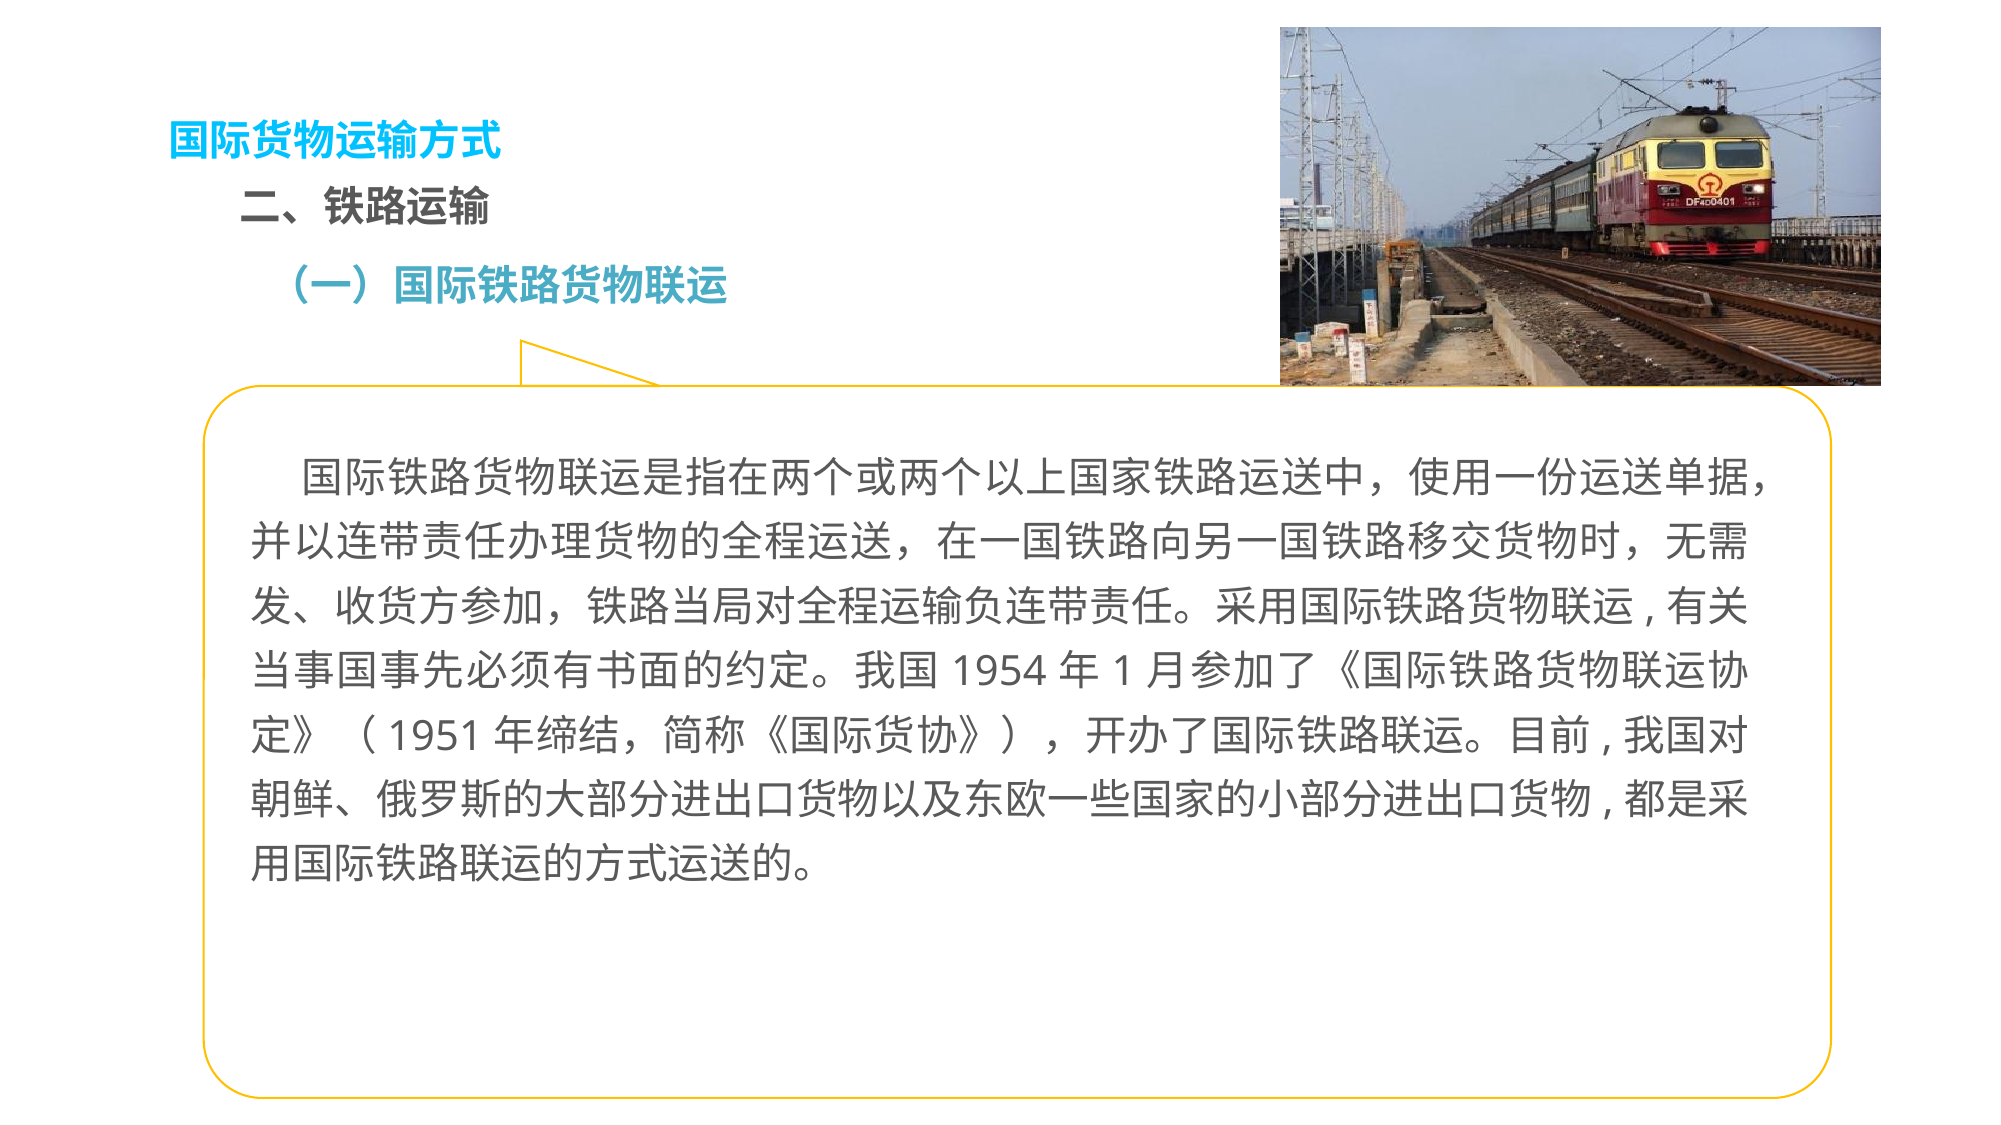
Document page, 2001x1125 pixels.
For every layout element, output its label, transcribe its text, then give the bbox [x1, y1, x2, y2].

text_box 二、铁路运输 [225, 172, 1108, 237]
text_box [203, 340, 1831, 1098]
text_box 国际货物运输方式 [153, 106, 860, 172]
picture [1279, 27, 1881, 386]
text_box （一）国际铁路货物联运 [253, 251, 743, 317]
